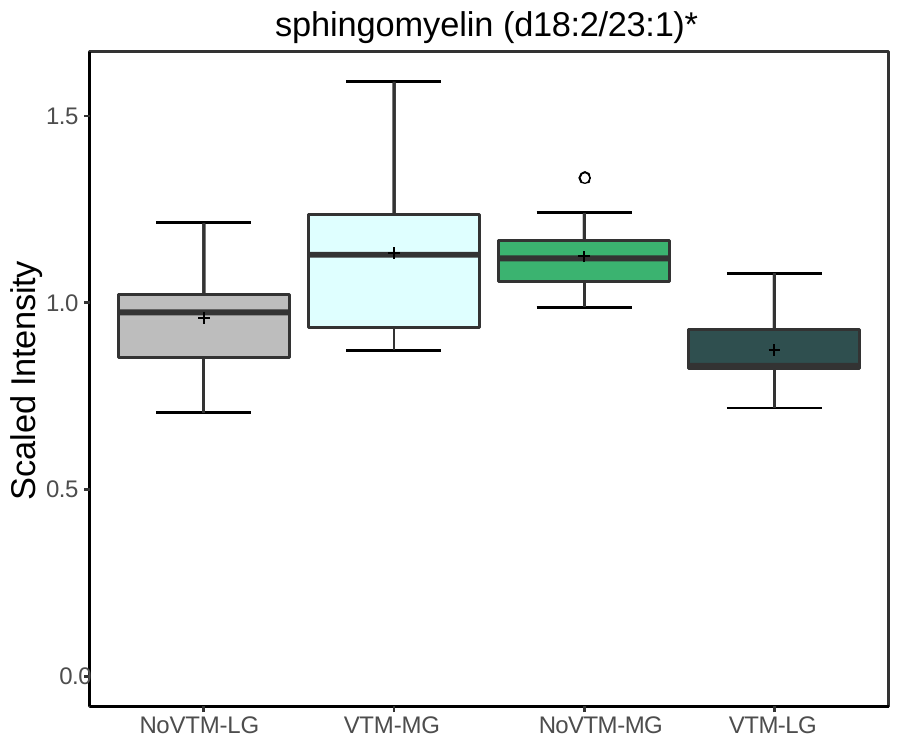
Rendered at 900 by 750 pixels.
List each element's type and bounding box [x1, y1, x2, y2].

slide_number [137, 713, 274, 750]
text_box [1, 256, 82, 503]
text_box [273, 0, 706, 44]
footer [57, 661, 95, 750]
text_box [83, 50, 891, 738]
text_box [44, 98, 82, 129]
